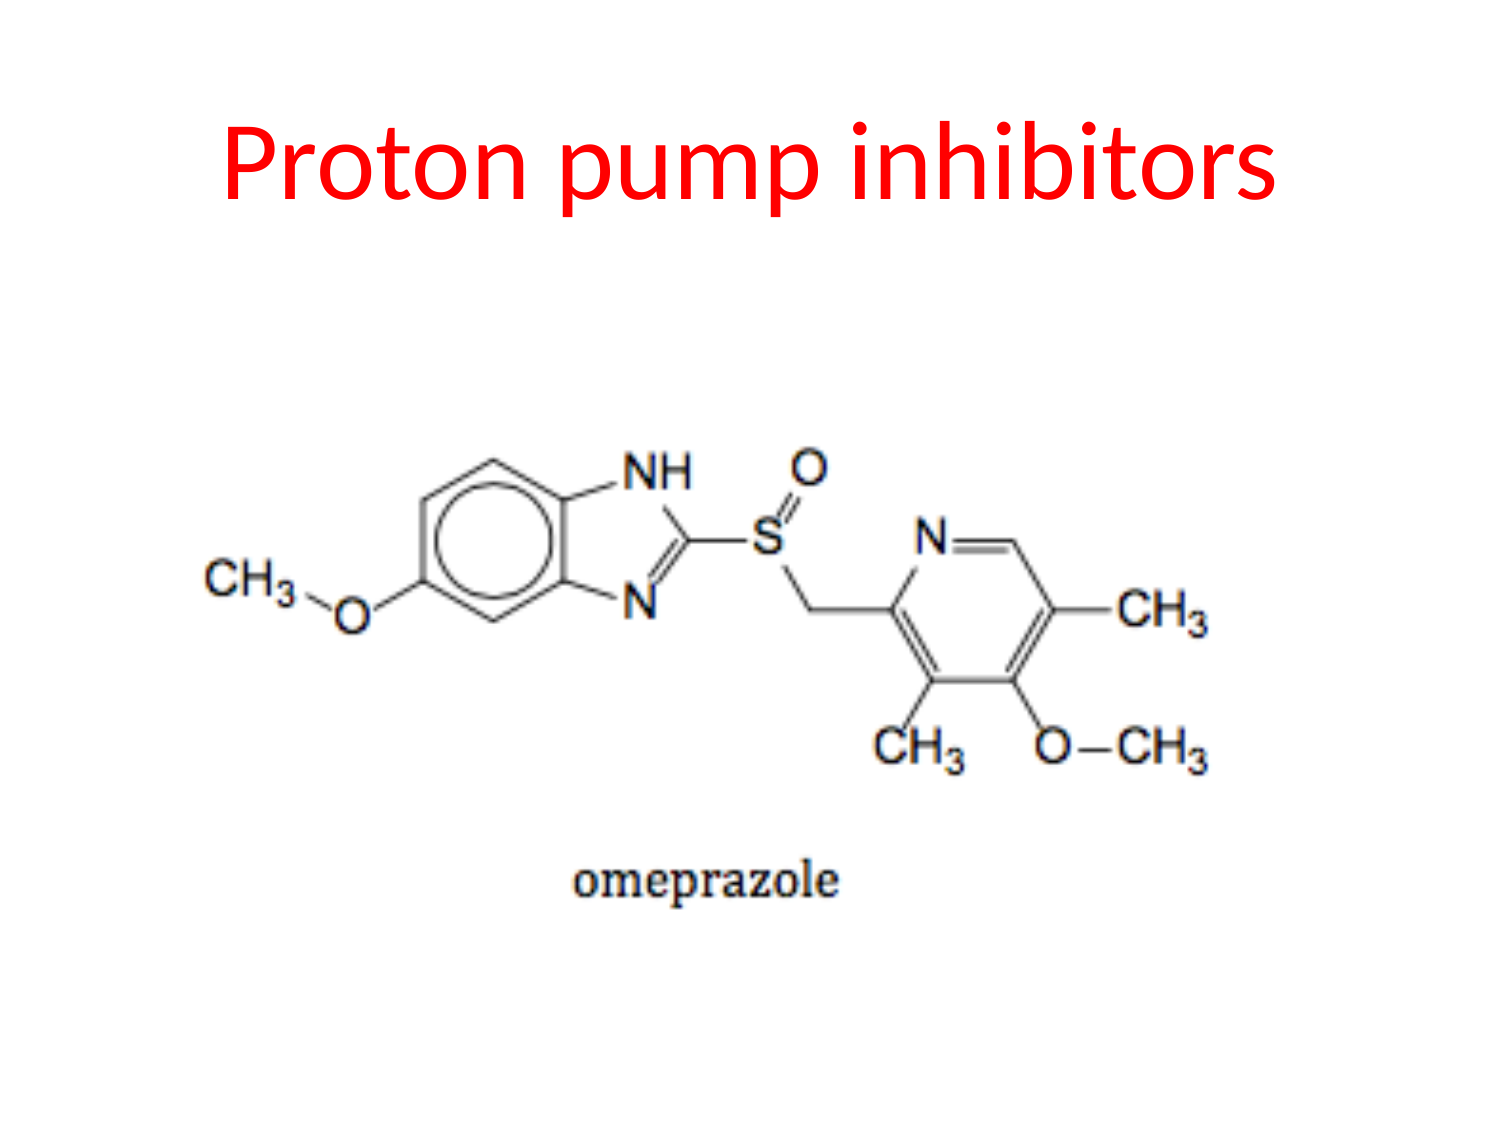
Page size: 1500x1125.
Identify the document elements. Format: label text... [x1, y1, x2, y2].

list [74, 262, 1426, 1006]
title Proton pump inhibitors [75, 127, 1425, 261]
